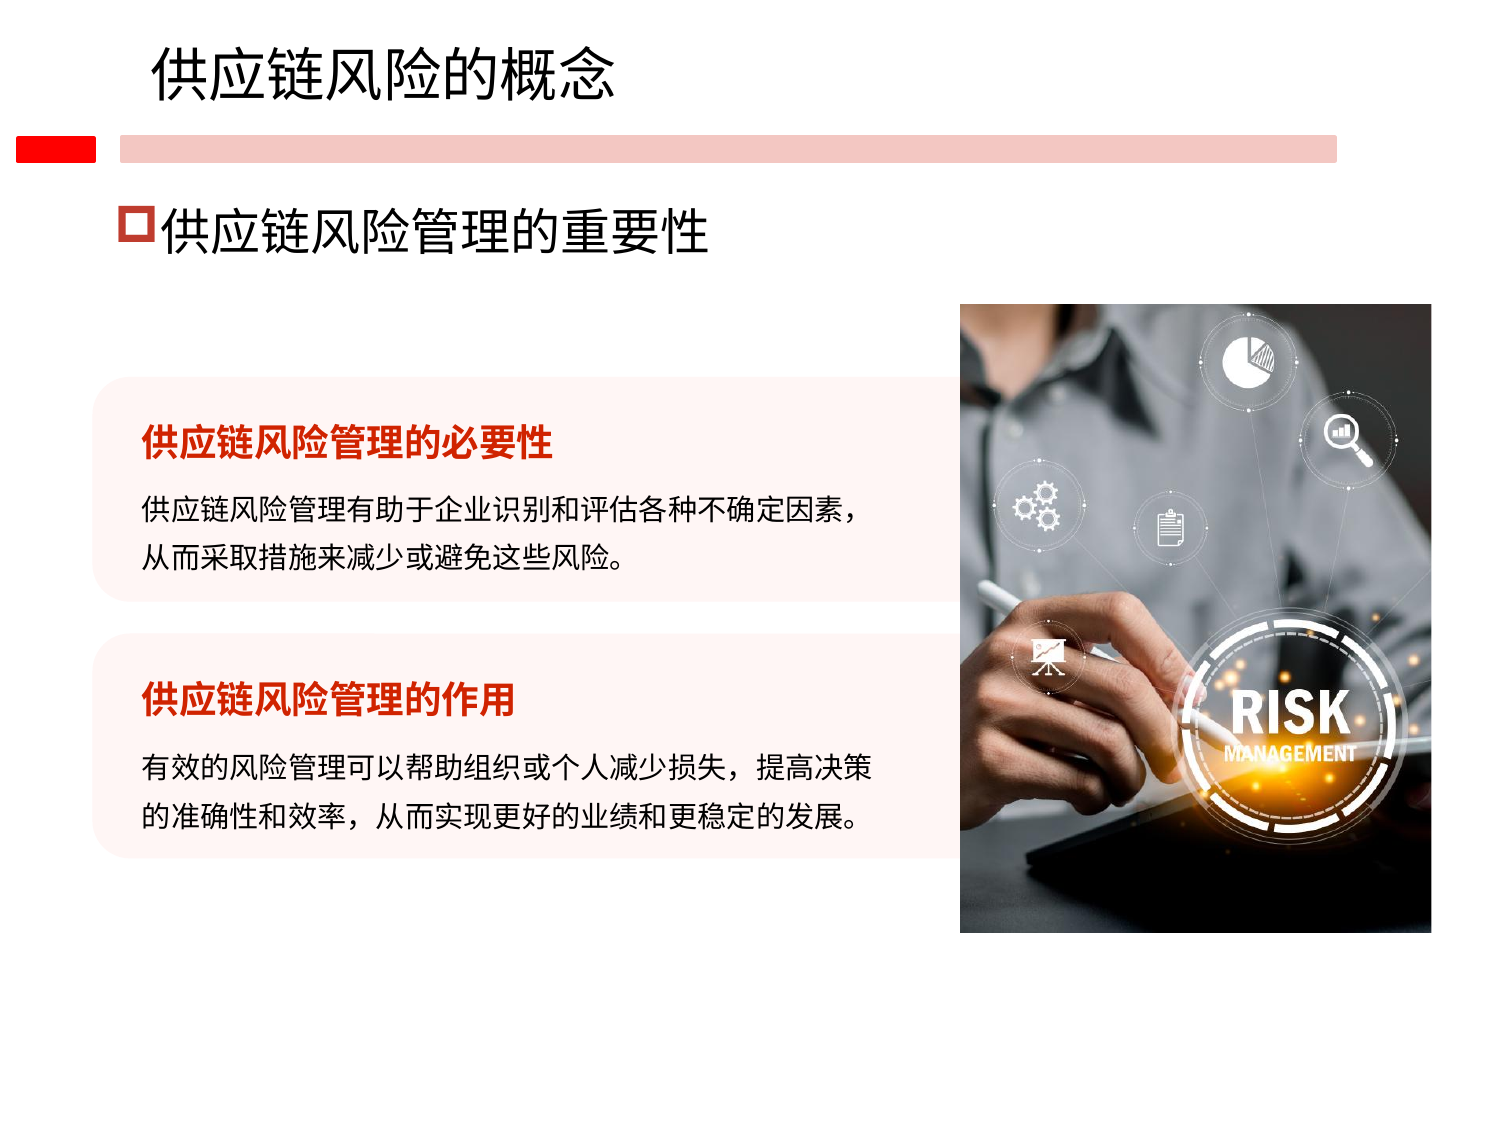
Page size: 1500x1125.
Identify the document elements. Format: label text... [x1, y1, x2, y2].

text_box 有效的风险管理可以帮助组织或个人减少损失，提高决策的准确性和效率，从而实现更好的业绩和更稳定的发展。 [126, 720, 895, 836]
text_box 供应链风险管理的重要性 [99, 192, 1084, 287]
text_box 供应链风险管理的必要性 [126, 397, 895, 461]
text_box 供应链风险管理的作用 [126, 655, 895, 720]
picture [959, 303, 1432, 933]
text_box 供应链风险管理有助于企业识别和评估各种不确定因素，从而采取措施来减少或避免这些风险。 [126, 461, 895, 579]
text_box [92, 376, 954, 602]
text_box 供应链风险的概念 [135, 30, 969, 116]
text_box [92, 633, 954, 859]
